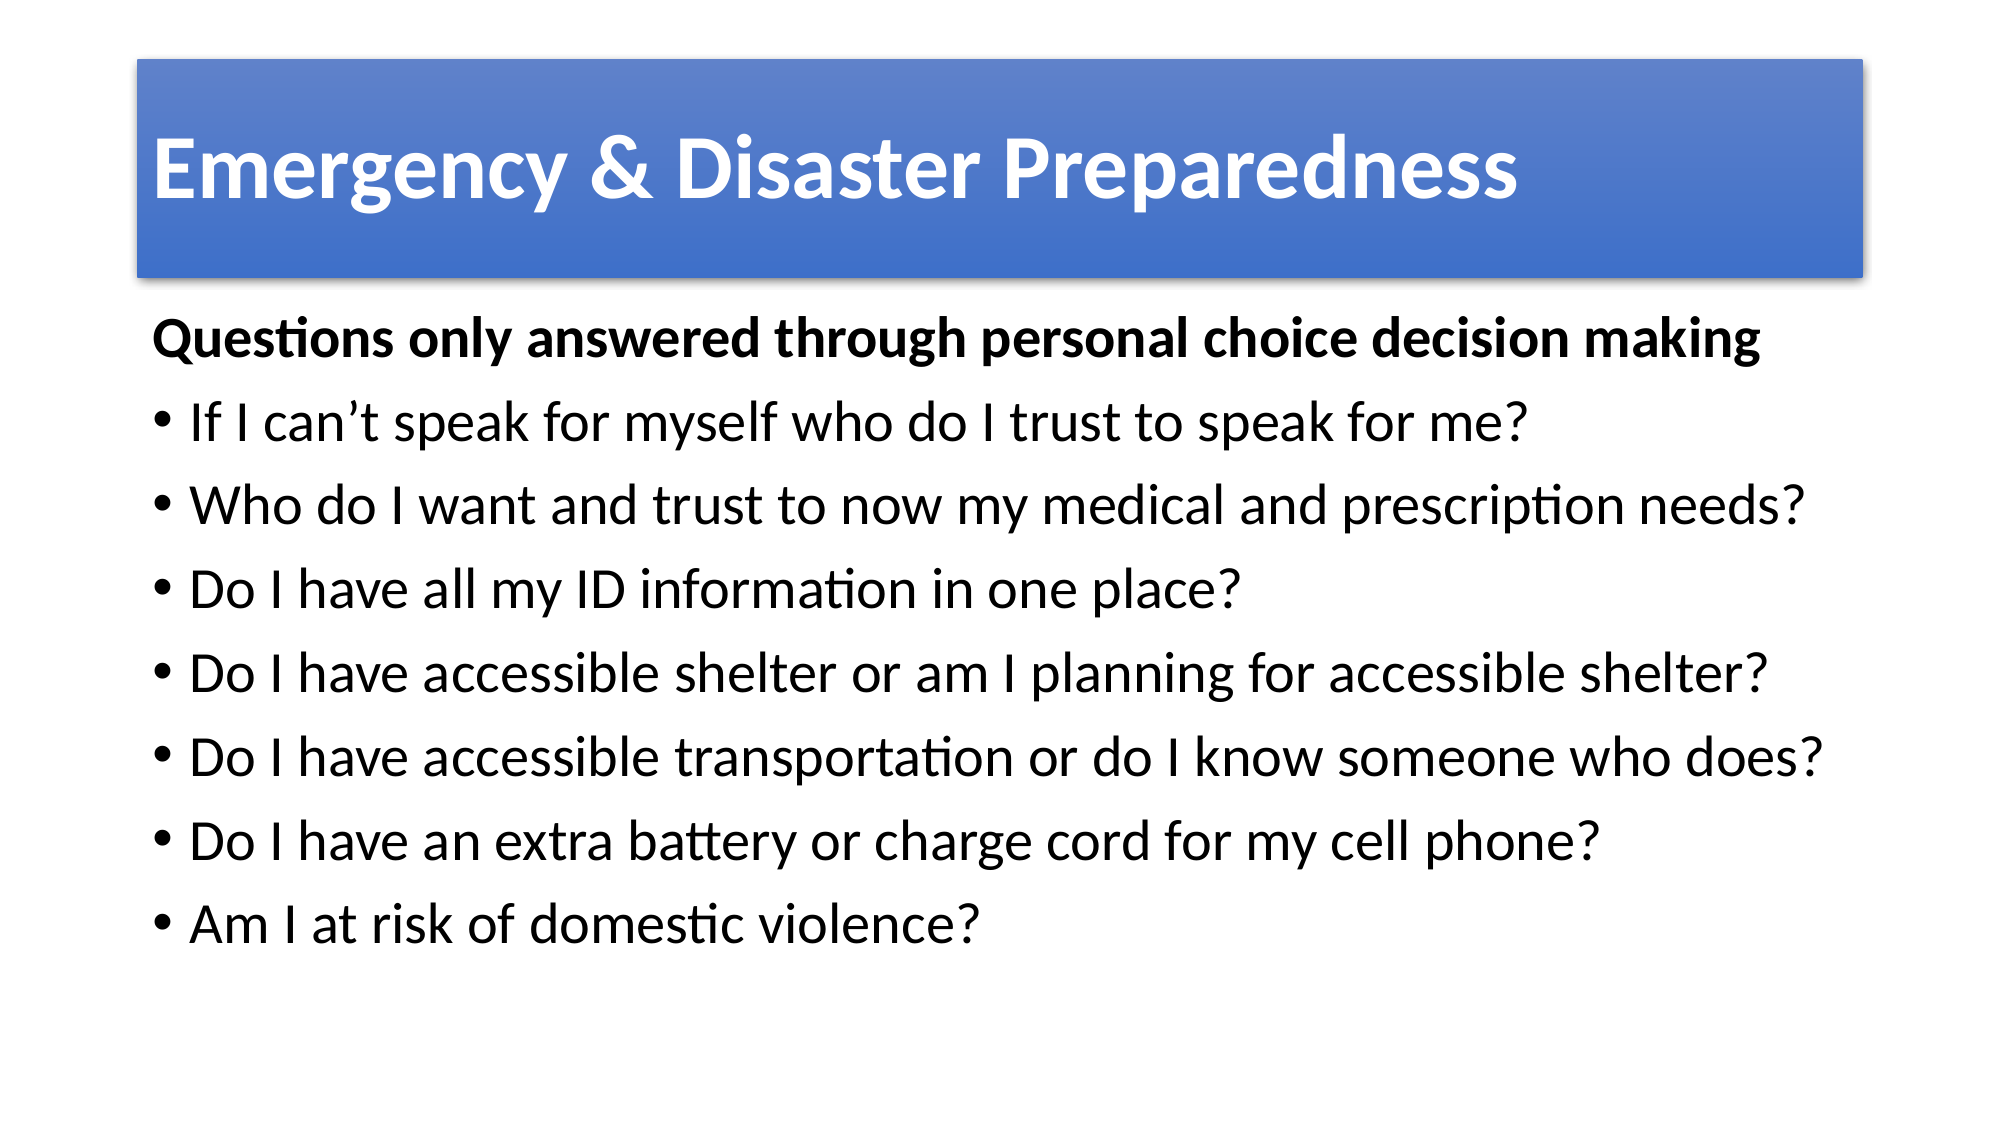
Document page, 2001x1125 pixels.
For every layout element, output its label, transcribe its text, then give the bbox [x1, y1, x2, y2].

list Questions only answered through personal choice decision making If I can’t speak for myself who do I trust to speak for me? Who do I want and trust to now my medical and prescription needs? Do I have all my ID information in one place? Do I have accessible shelter or am I planning for accessible shelter? Do I have accessible transportation or do I know someone who does? Do I have an extra battery or charge cord for my cell phone? Am I at risk of domestic violence? [137, 299, 1863, 1014]
title Emergency & Disaster Preparedness [137, 59, 1863, 278]
